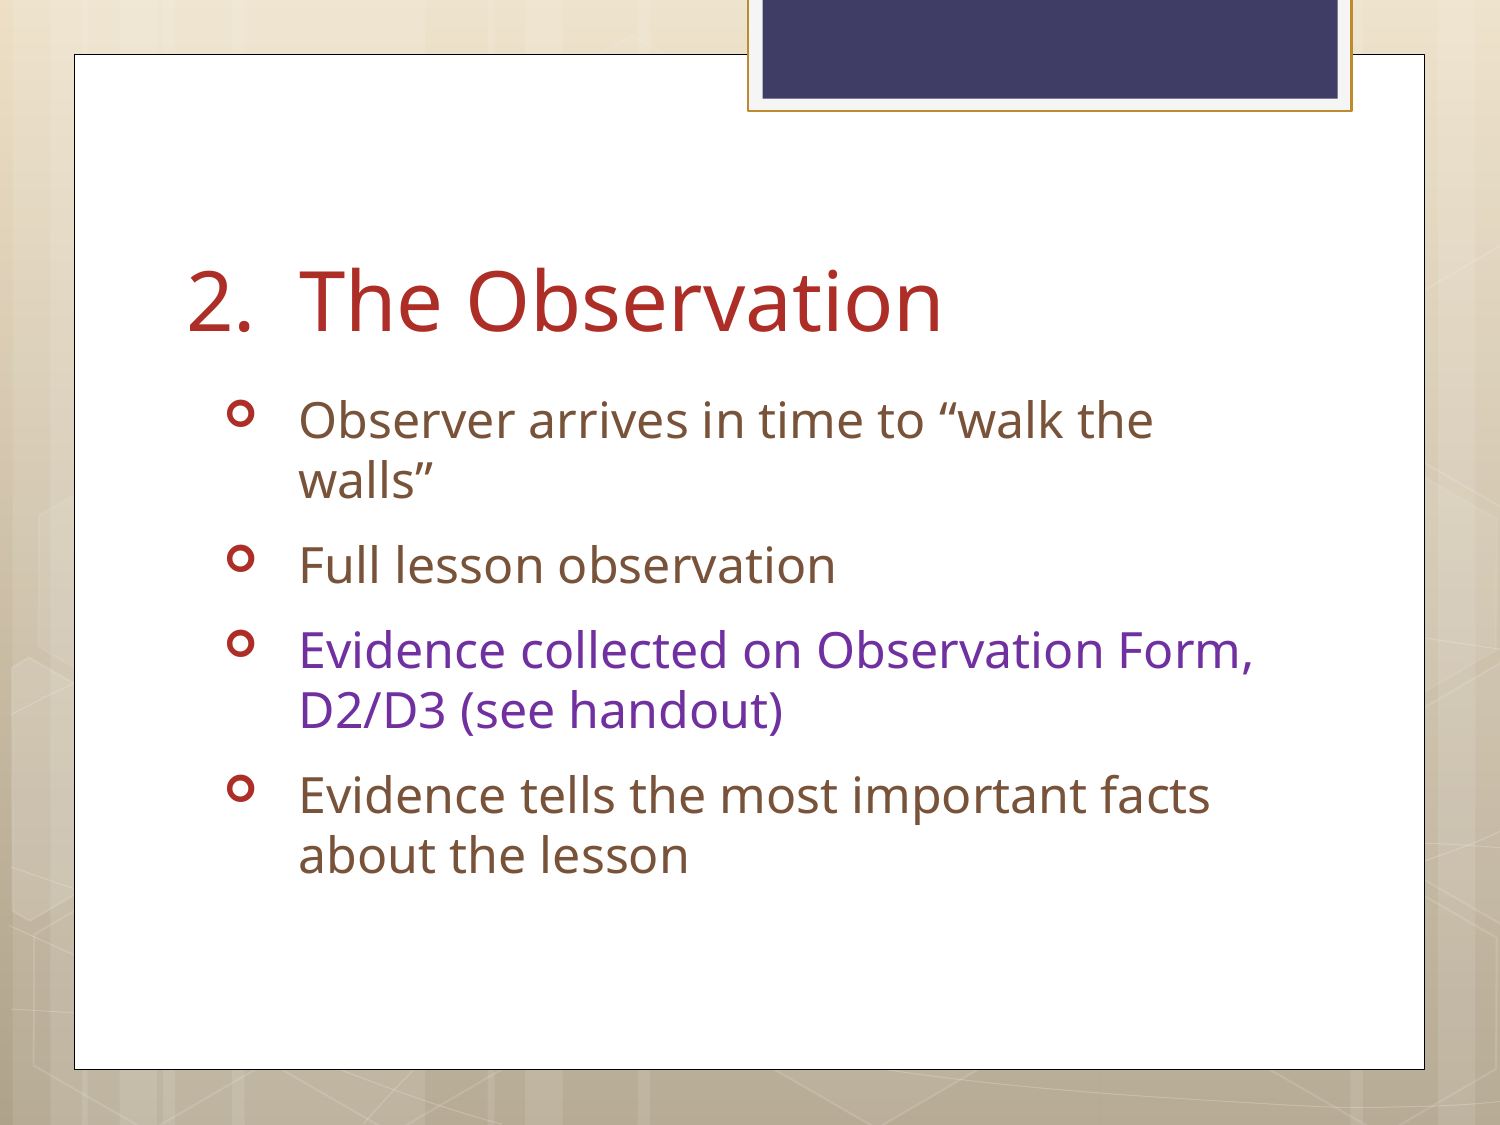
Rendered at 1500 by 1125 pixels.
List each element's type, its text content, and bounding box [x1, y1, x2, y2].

list Observer arrives in time to “walk the walls” Full lesson observation Evidence collected on Observation Form, D2/D3 (see handout) Evidence tells the most important facts about the lesson [171, 381, 1283, 957]
title 2. The Observation [171, 168, 1324, 357]
